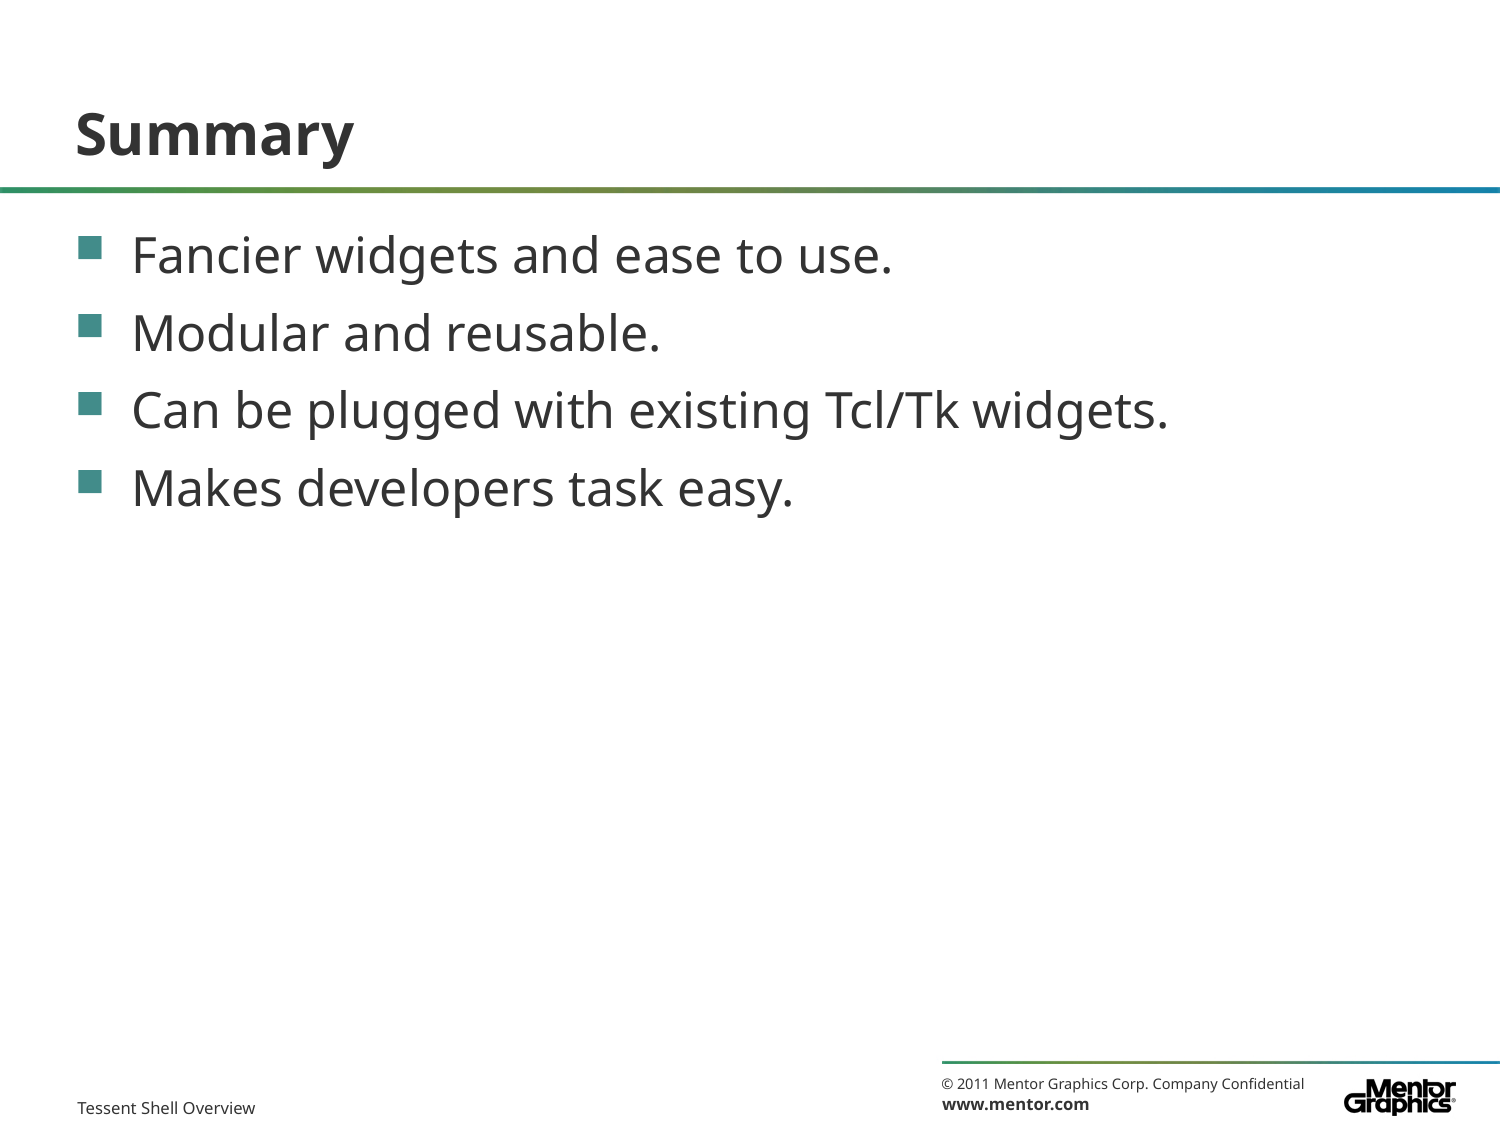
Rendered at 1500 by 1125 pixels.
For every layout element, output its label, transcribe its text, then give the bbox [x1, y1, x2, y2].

footer Tessent Shell Overview [62, 1086, 918, 1125]
picture [0, 1048, 1500, 1125]
list Fancier widgets and ease to use. Modular and reusable. Can be plugged with existing Tcl/Tk widgets. Makes developers task easy. [0, 215, 1500, 1048]
picture [0, 176, 1500, 215]
title Summary [0, 0, 1500, 176]
